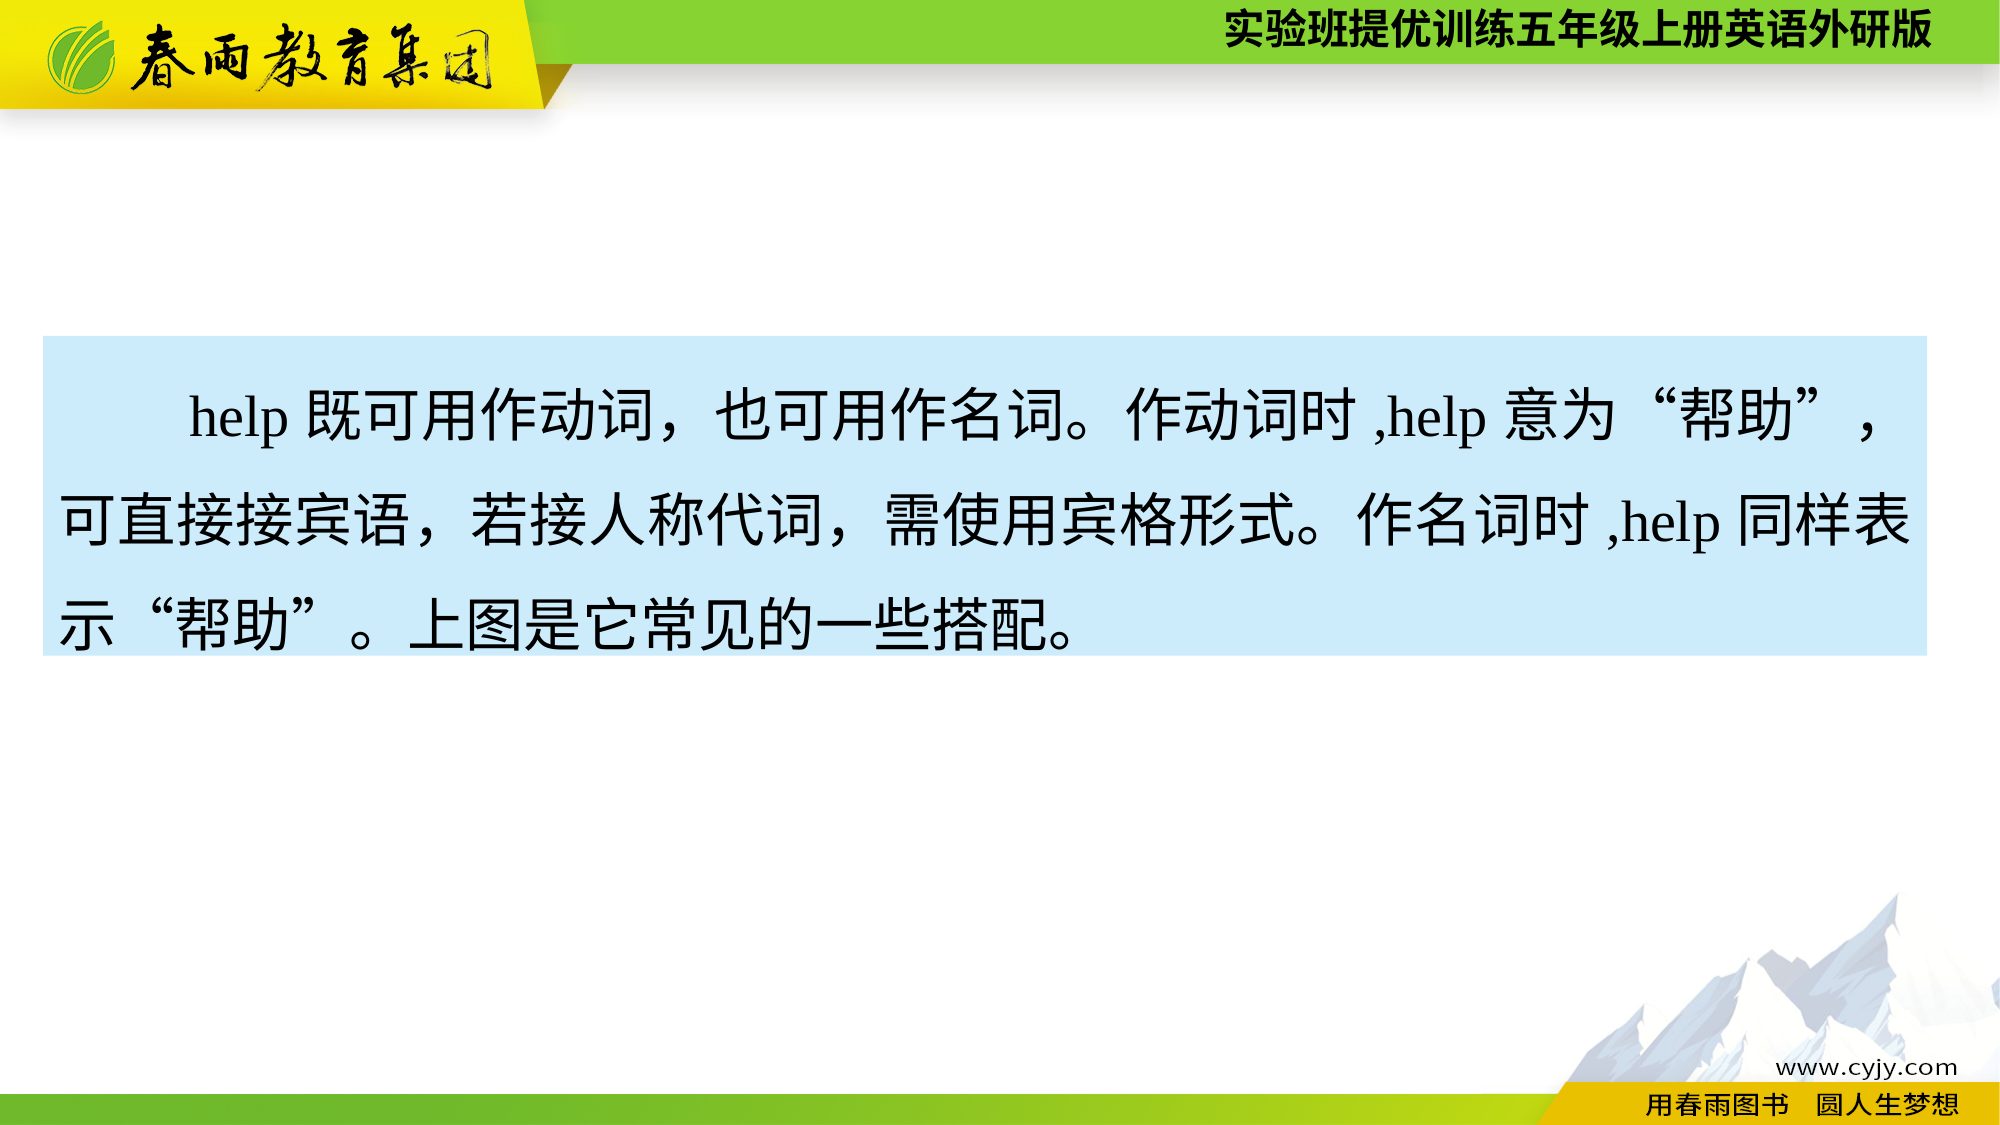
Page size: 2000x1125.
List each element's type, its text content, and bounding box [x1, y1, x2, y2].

picture [0, 0, 2000, 1125]
list help既可用作动词，也可用作名词。作动词时,help意为“帮助”，可直接接宾语，若接人称代词，需使用宾格形式。作名词时,help同样表示“帮助”。上图是它常见的一些搭配。 [43, 335, 1928, 656]
